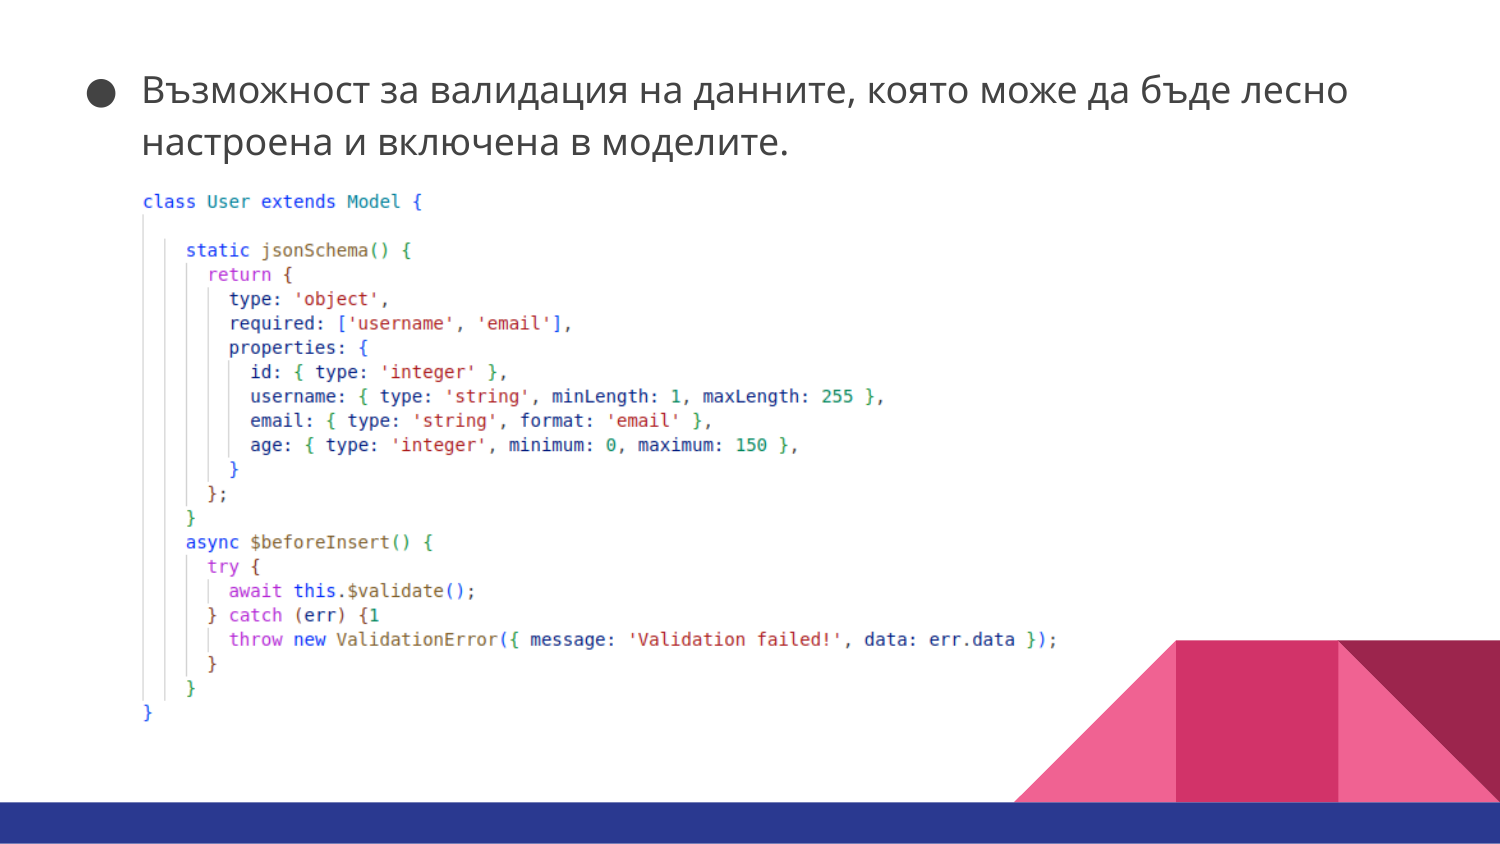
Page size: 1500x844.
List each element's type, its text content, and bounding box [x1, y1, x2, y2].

list Възможност за валидация на данните, която може да бъде лесно настроена и включена в моделите. [51, 44, 1449, 593]
picture [140, 185, 1064, 724]
